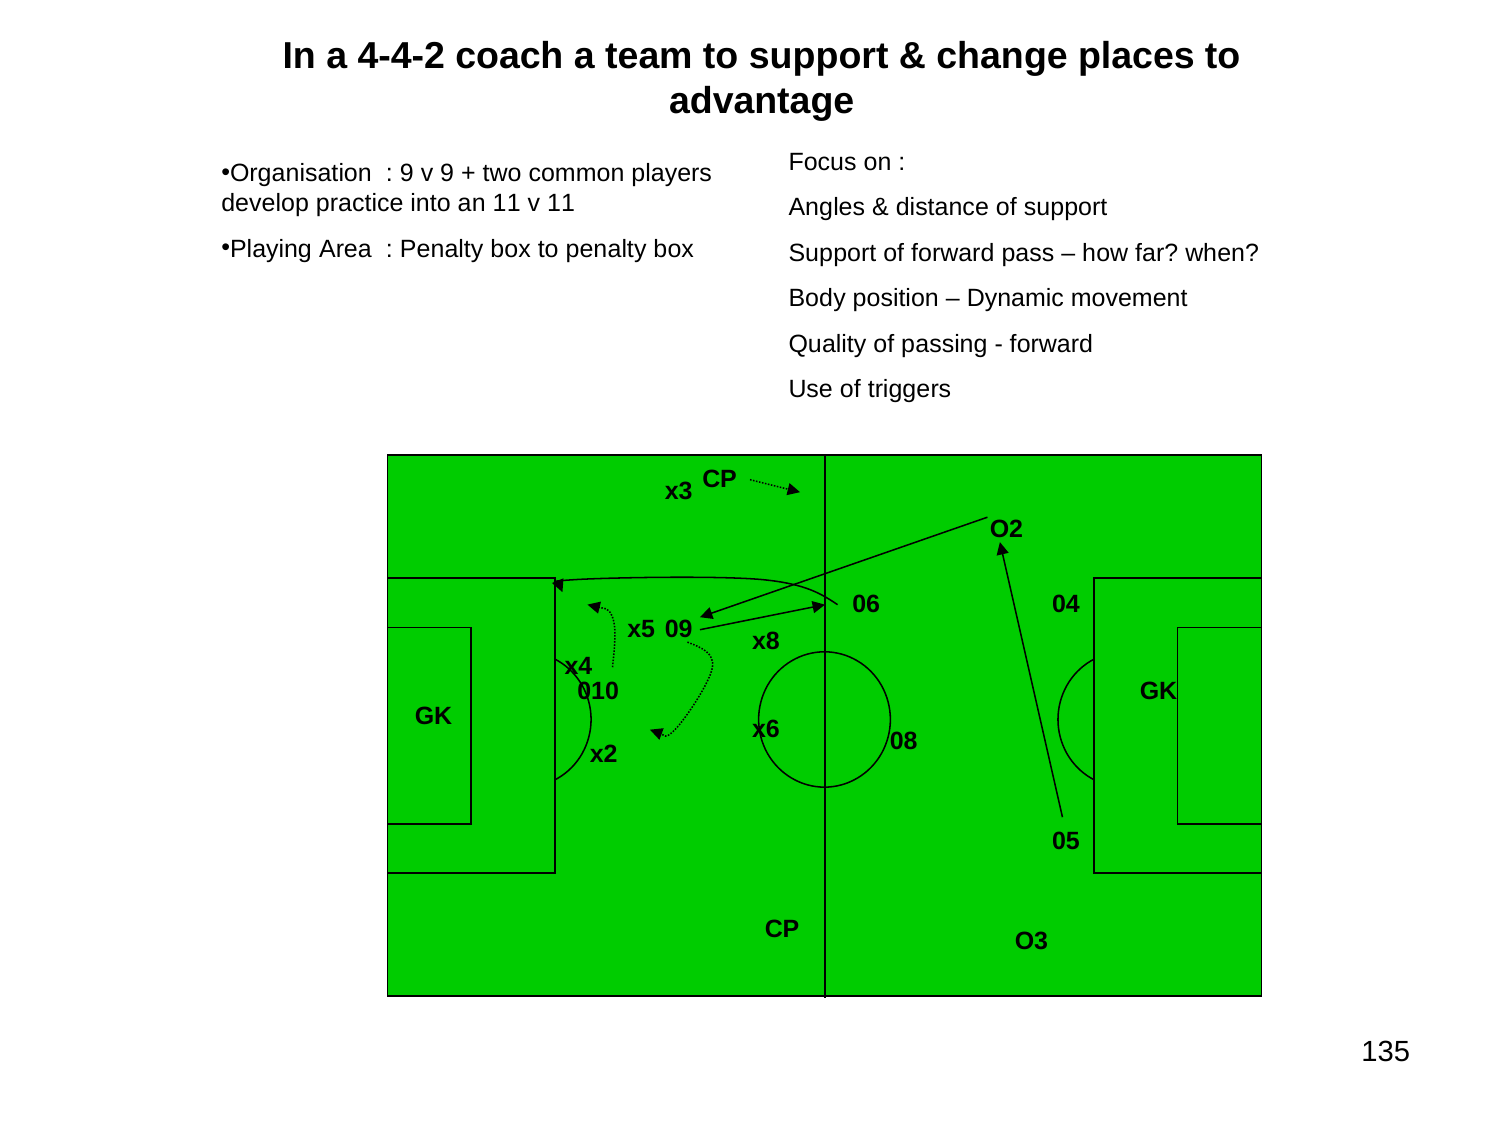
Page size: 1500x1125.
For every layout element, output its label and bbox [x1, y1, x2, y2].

text_box [206, 23, 1388, 999]
text_box [1074, 1024, 1425, 1103]
